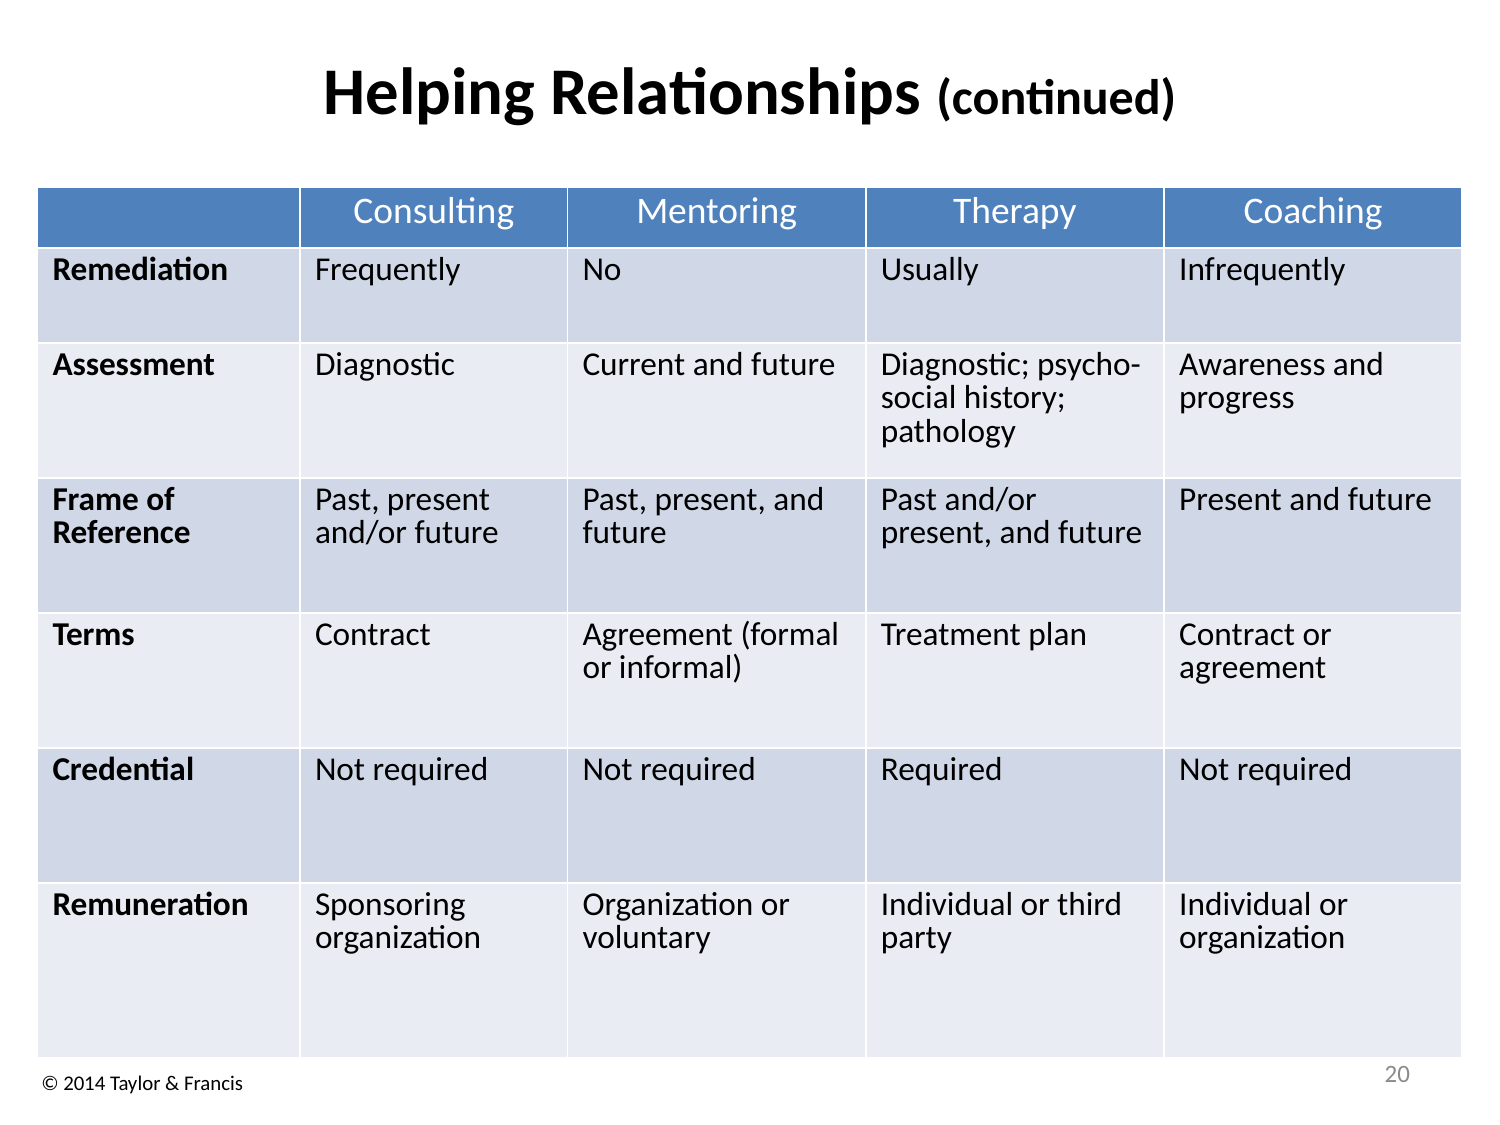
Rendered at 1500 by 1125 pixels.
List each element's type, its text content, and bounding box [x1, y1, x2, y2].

table_cell Frame of Reference [38, 479, 299, 612]
table_cell Individual or third party [867, 884, 1163, 1057]
table_cell Required [867, 749, 1163, 882]
title Helping Relationships (continued) [75, 0, 1425, 187]
slide_number 20 [1074, 1042, 1425, 1103]
table_cell Organization or voluntary [568, 884, 865, 1057]
table_cell Individual or organization [1165, 884, 1461, 1057]
table_cell Frequently [301, 249, 567, 342]
table_cell Remediation [38, 249, 299, 342]
table_cell Diagnostic [301, 344, 567, 477]
text_box © 2014 Taylor & Francis [26, 1062, 262, 1102]
table_cell No [568, 249, 865, 342]
table_cell Agreement (formal or informal) [568, 614, 865, 747]
table_cell Credential [38, 749, 299, 882]
table_cell Past, present and/or future [301, 479, 567, 612]
table_cell Remuneration [38, 884, 299, 1057]
table_header [38, 188, 299, 247]
table_cell Contract [301, 614, 567, 747]
table_cell Not required [1165, 749, 1461, 882]
table_cell Usually [867, 249, 1163, 342]
table_cell Infrequently [1165, 249, 1461, 342]
table_header Mentoring [568, 188, 865, 247]
table_cell Awareness and progress [1165, 344, 1461, 477]
table_cell Past and/or present, and future [867, 479, 1163, 612]
table_cell Assessment [38, 344, 299, 477]
table_cell Diagnostic; psycho-social history; pathology [867, 344, 1163, 477]
table_cell Past, present, and future [568, 479, 865, 612]
table_header Coaching [1165, 188, 1461, 247]
table_cell Contract or agreement [1165, 614, 1461, 747]
table_header Therapy [867, 188, 1163, 247]
table_header Consulting [301, 188, 567, 247]
table_cell Not required [568, 749, 865, 882]
table_cell Present and future [1165, 479, 1461, 612]
table_cell Current and future [568, 344, 865, 477]
table_cell Not required [301, 749, 567, 882]
table_cell Sponsoring organization [301, 884, 567, 1057]
table_cell Terms [38, 614, 299, 747]
table_cell Treatment plan [867, 614, 1163, 747]
